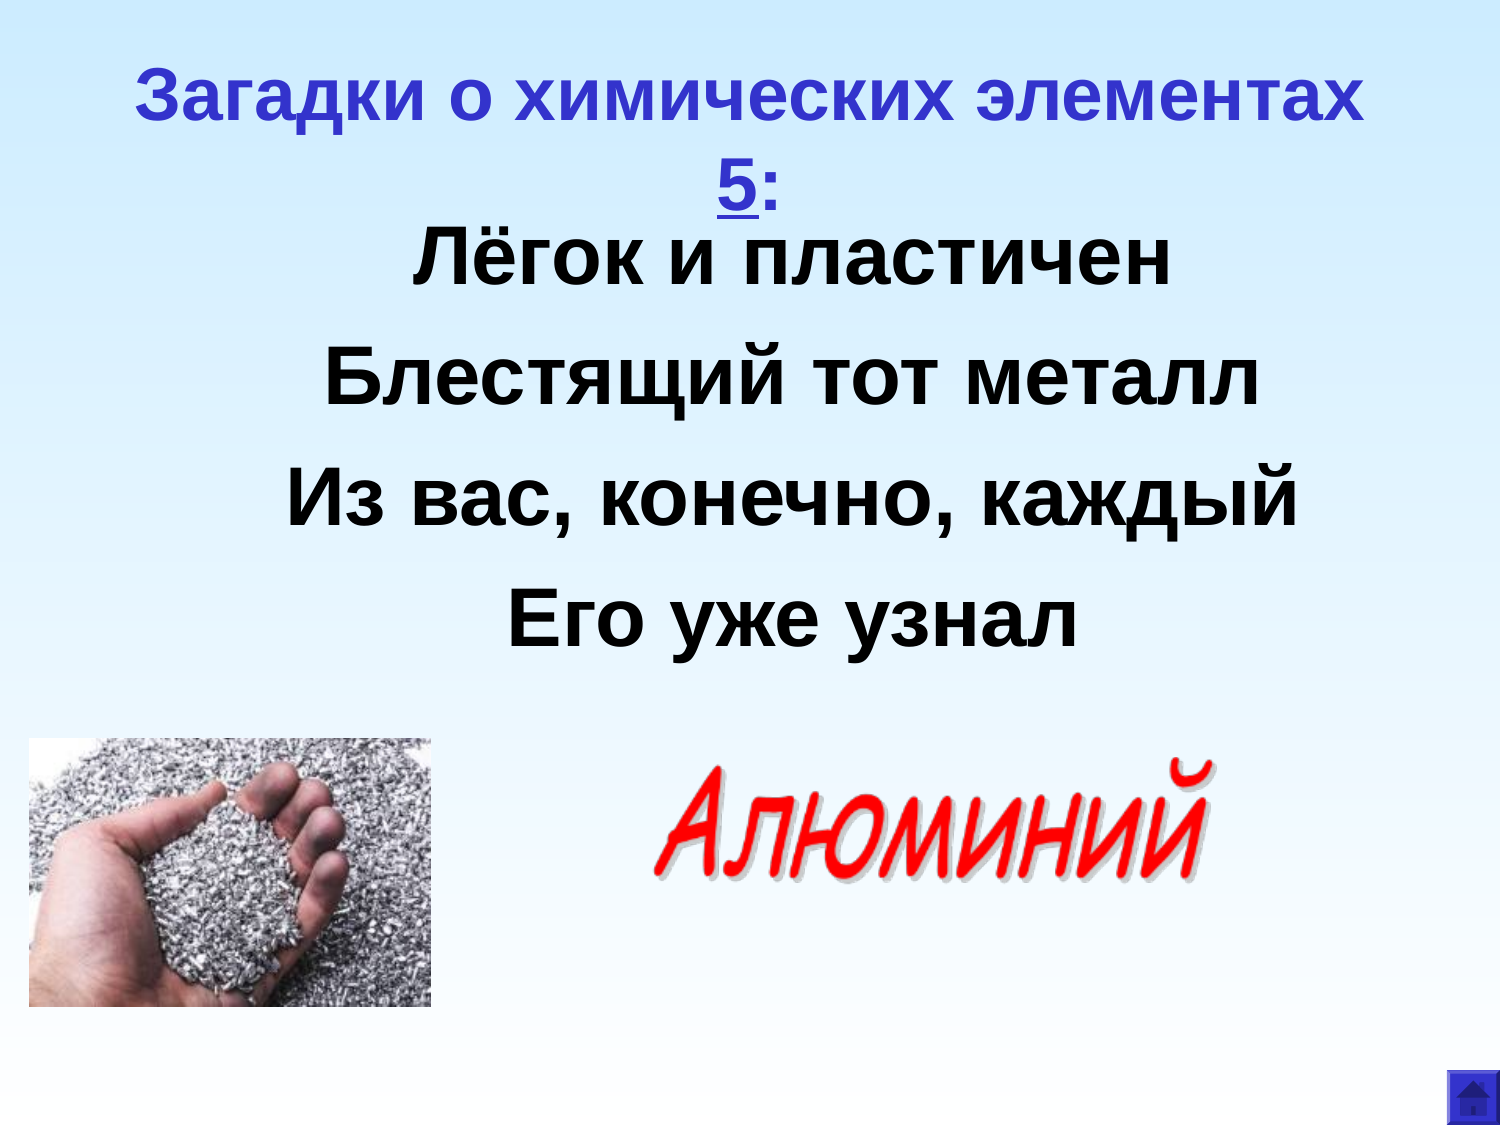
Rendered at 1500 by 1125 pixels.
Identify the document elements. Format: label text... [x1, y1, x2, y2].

text_box [1446, 1070, 1500, 1125]
picture [29, 738, 431, 1007]
picture [628, 757, 1267, 969]
title Загадки о химических элементах 5: [75, 41, 1426, 230]
list Лёгок и пластичен Блестящий тот металл Из вас, конечно, каждый Его уже узнал [118, 193, 1469, 932]
